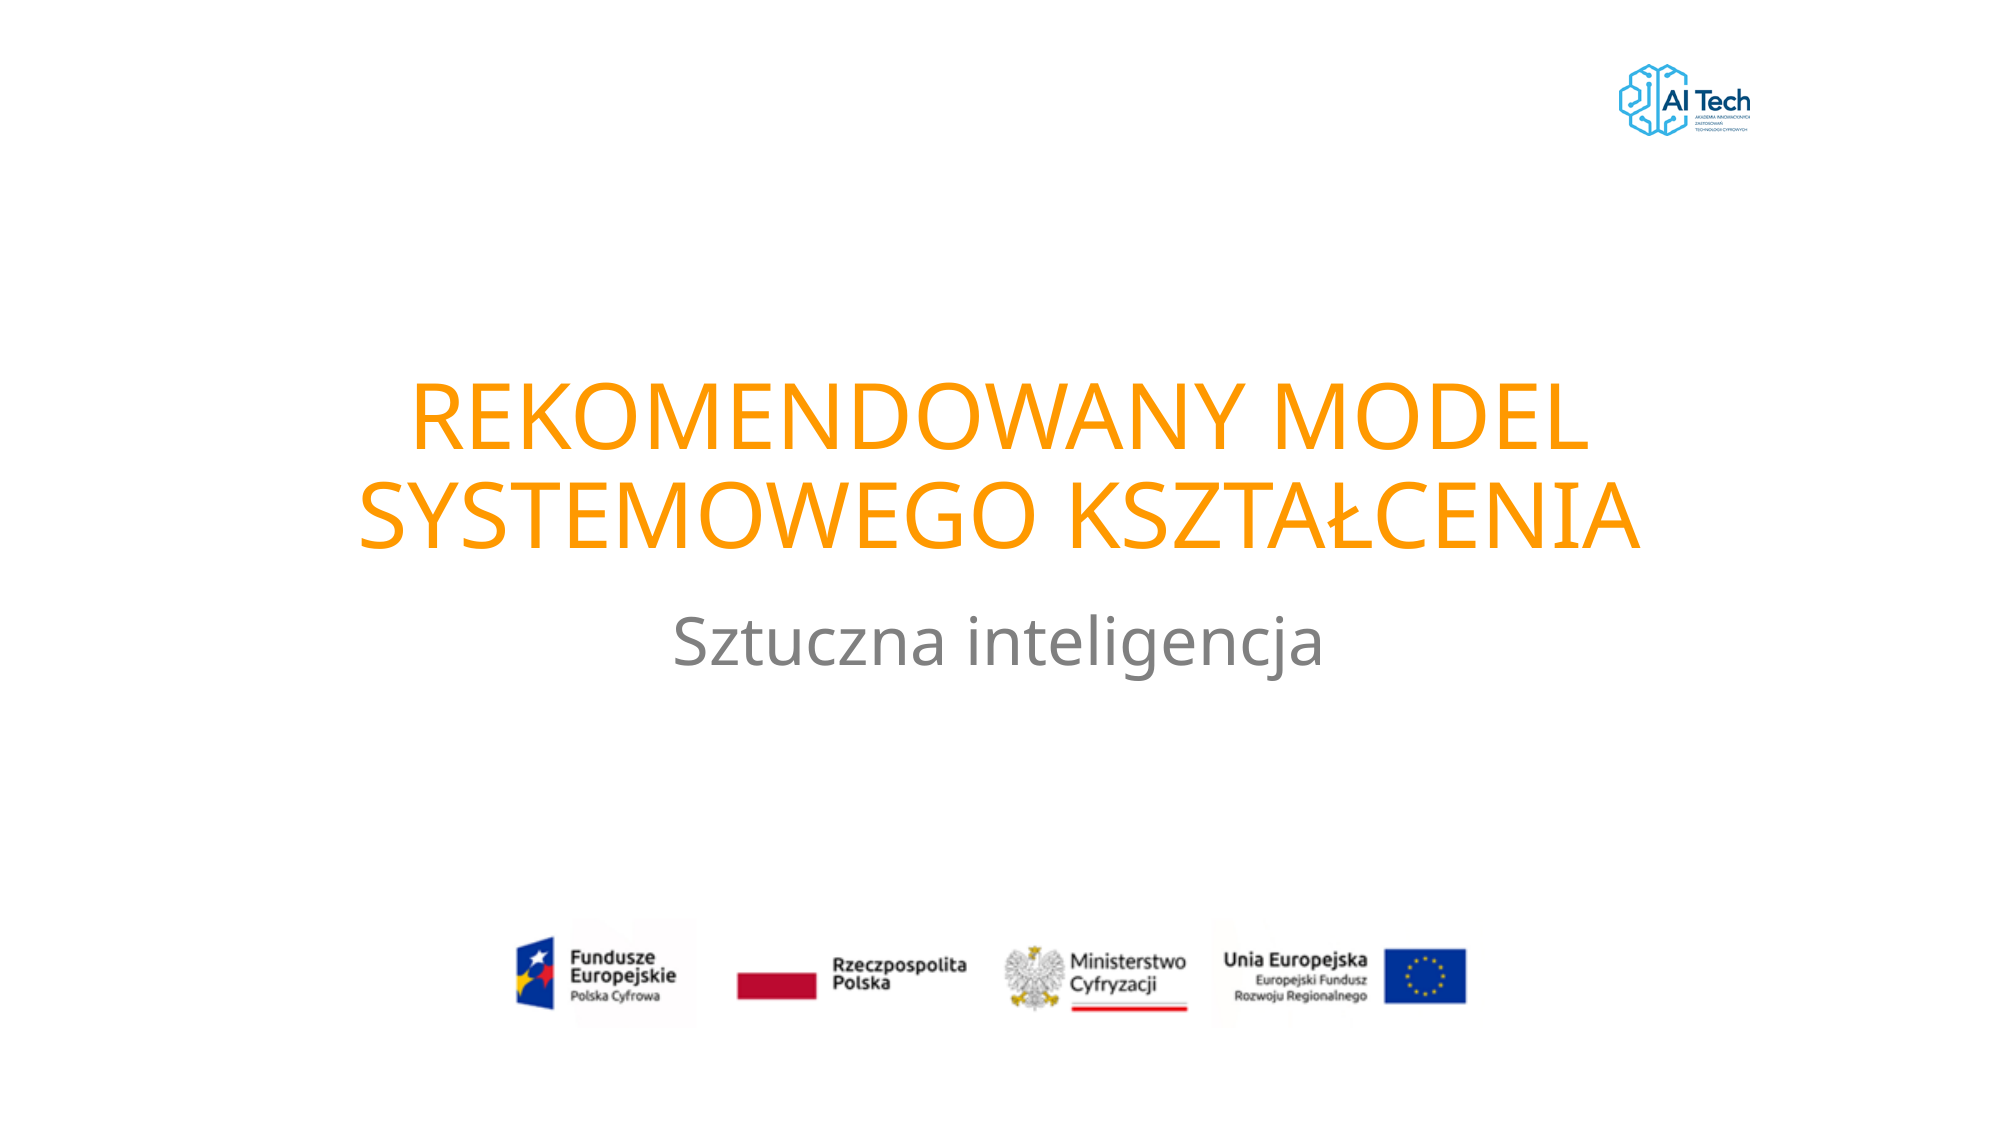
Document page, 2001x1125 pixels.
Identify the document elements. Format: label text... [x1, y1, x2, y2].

subtitle Sztuczna inteligencja [249, 590, 1750, 863]
picture [483, 911, 1486, 1028]
title REKOMENDOWANY MODEL SYSTEMOWEGO KSZTAŁCENIA [249, 184, 1750, 576]
picture [1619, 64, 1750, 136]
